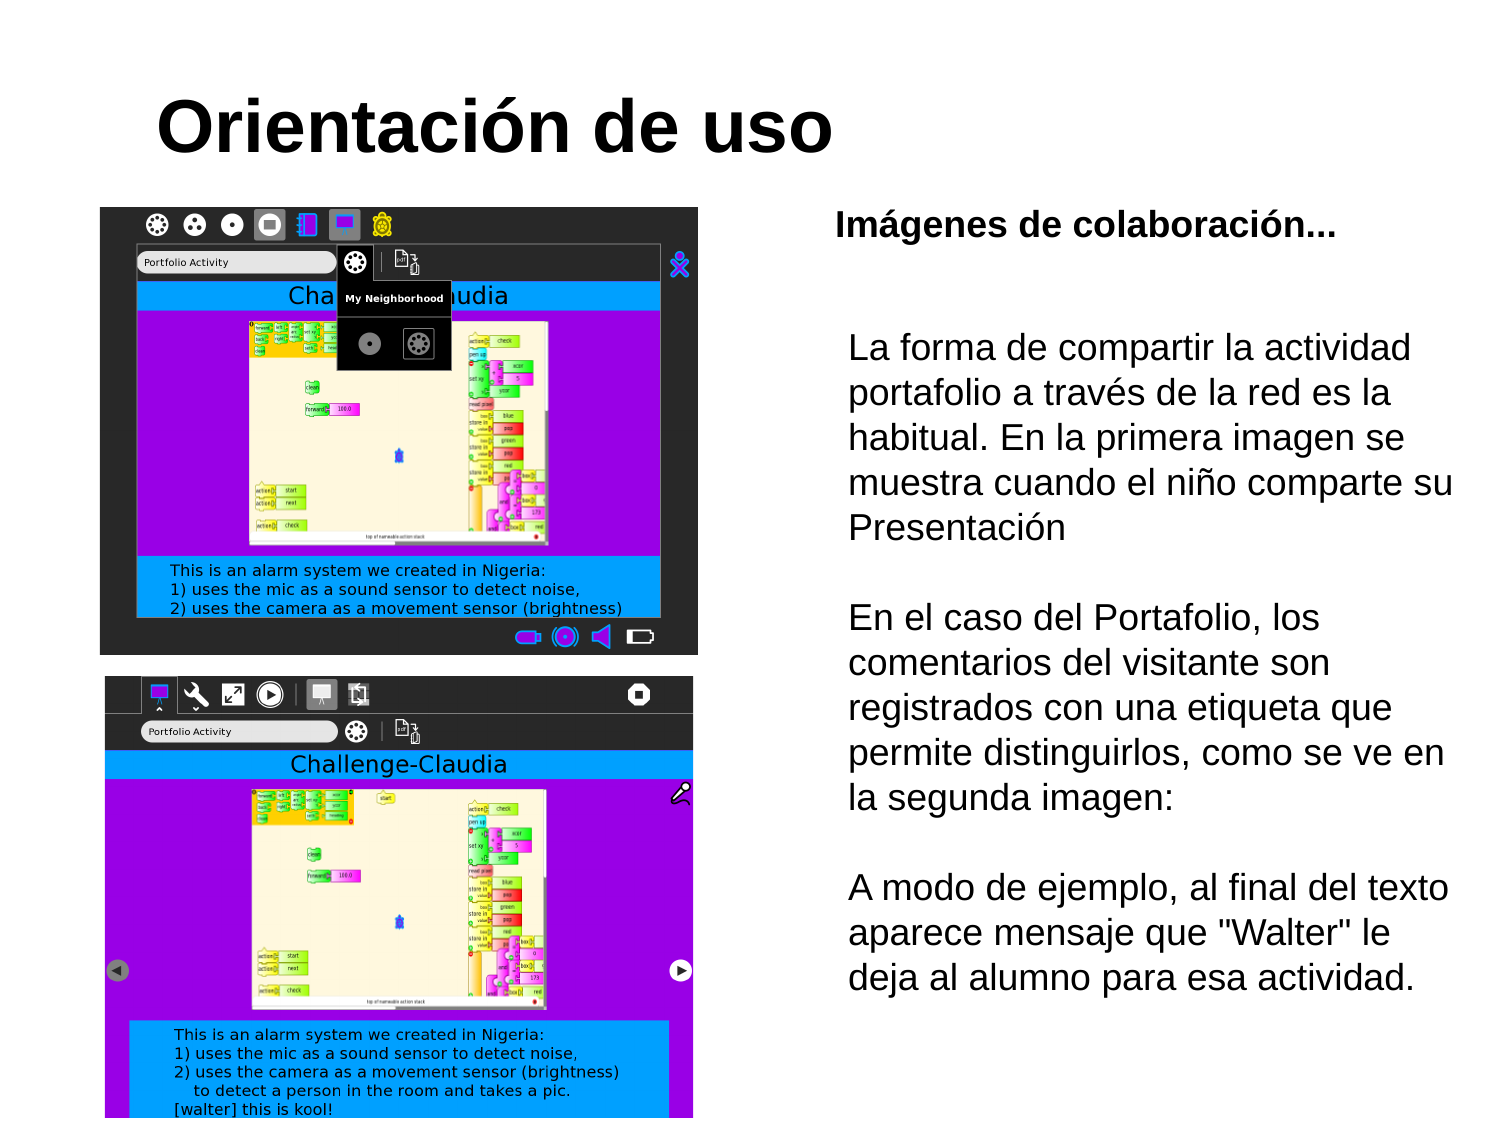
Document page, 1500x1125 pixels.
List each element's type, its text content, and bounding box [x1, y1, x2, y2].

text_box [104, 676, 694, 1118]
title Imágenes de colaboración... [730, 42, 1391, 261]
list La forma de compartir la actividad portafolio a través de la red es la habitual. En la primera imagen se muestra cuando el niño comparte su Presentación En el caso del Portafolio, los comentarios del visitante son registrados con una etiqueta que permite distinguirlos, como se ve en la segunda imagen: A modo de ejemplo, al final del texto aparece mensaje que "Walter" le deja al alumno para esa actividad. [833, 307, 1489, 1013]
text_box Orientación de uso [0, 62, 1350, 183]
text_box [99, 207, 698, 655]
